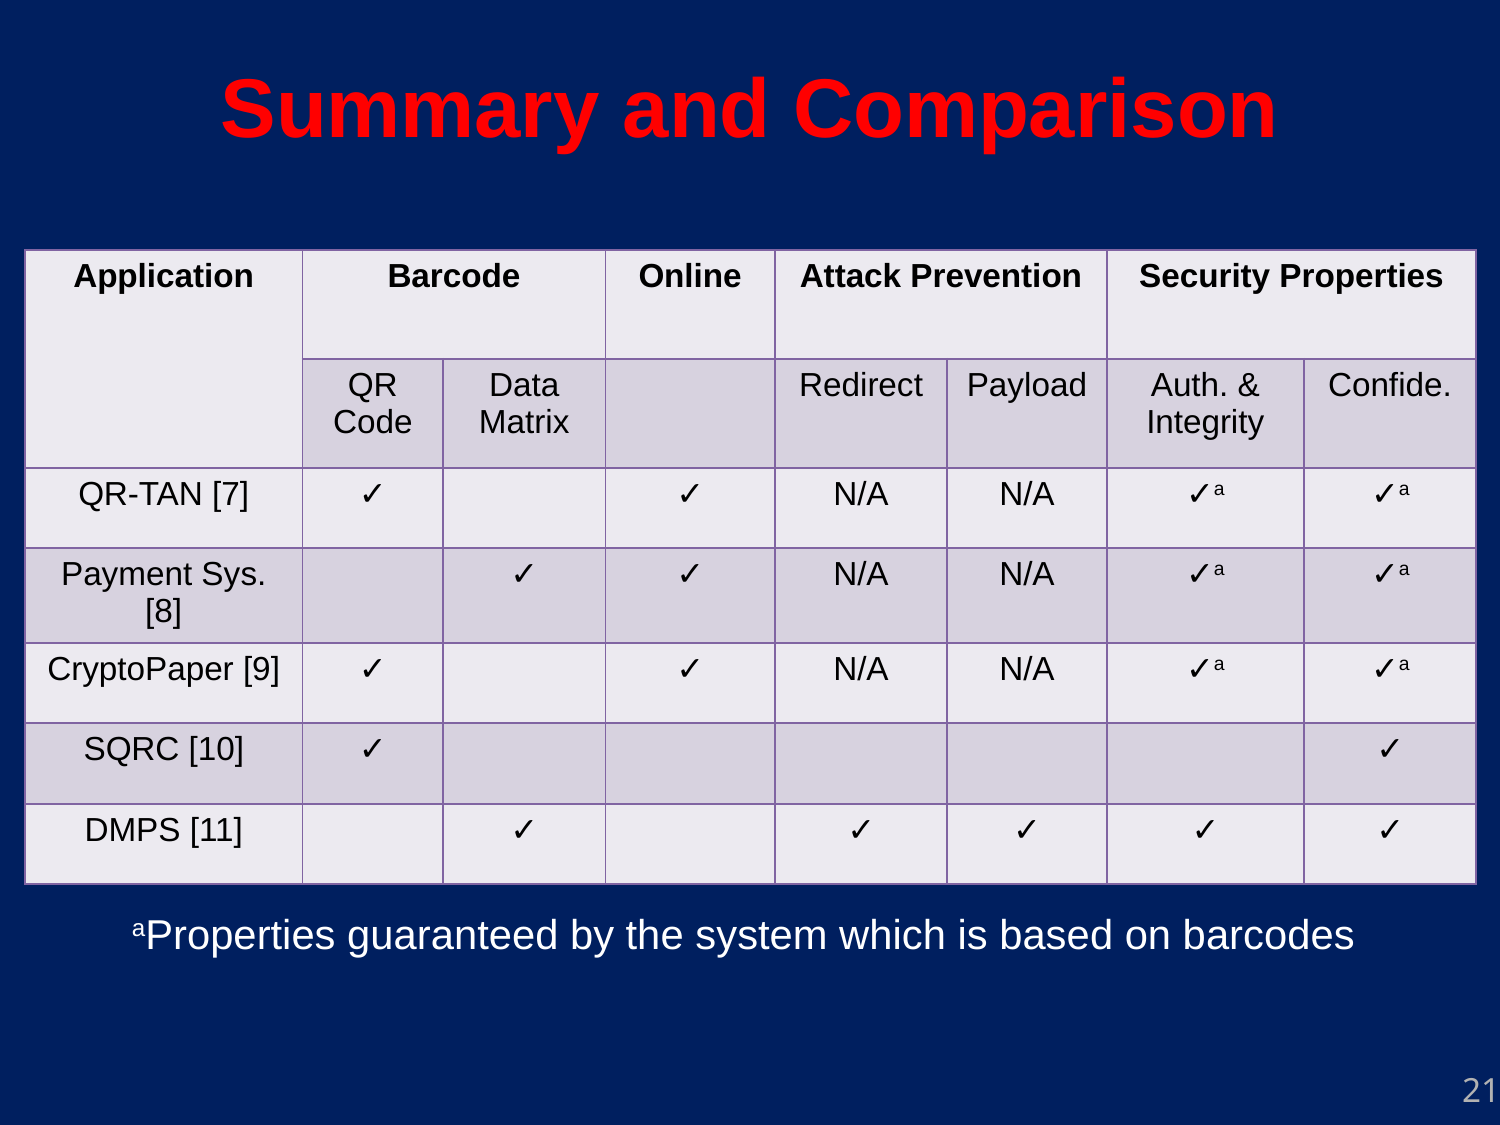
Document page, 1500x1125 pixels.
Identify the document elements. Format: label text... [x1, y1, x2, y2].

table_cell [606, 360, 774, 467]
table_cell ✓ [303, 469, 442, 547]
table_cell Redirect [776, 360, 946, 467]
table_cell ✓ [606, 549, 774, 642]
table_header Application [26, 251, 302, 467]
table_cell ✓ [1305, 805, 1475, 883]
table_cell [303, 805, 442, 883]
table_cell Auth. & Integrity [1108, 360, 1303, 467]
table_cell [776, 724, 946, 803]
table_cell N/A [948, 469, 1106, 547]
table_header Security Properties [1108, 251, 1475, 358]
table_cell ✓ [1108, 805, 1303, 883]
table_cell QR Code [303, 360, 442, 467]
title Summary and Comparison [44, 53, 1456, 242]
table_cell [606, 805, 774, 883]
table_cell Confide. [1305, 360, 1475, 467]
table_cell [444, 469, 605, 547]
table_cell ✓ [1305, 724, 1475, 803]
table_cell N/A [948, 644, 1106, 722]
text_box aProperties guaranteed by the system which is based on barcodes [50, 900, 1438, 965]
table_cell SQRC [10] [26, 724, 302, 803]
table_cell ✓ [303, 644, 442, 722]
table_cell QR-TAN [7] [26, 469, 302, 547]
table_cell ✓a [1305, 549, 1475, 642]
table_cell Data Matrix [444, 360, 605, 467]
table_cell ✓ [444, 549, 605, 642]
table_cell Payload [948, 360, 1106, 467]
table_cell ✓ [303, 724, 442, 803]
table_cell ✓ [606, 469, 774, 547]
table_cell ✓a [1108, 549, 1303, 642]
table_cell N/A [776, 469, 946, 547]
slide_number 21 [1437, 1069, 1500, 1110]
table_cell CryptoPaper [9] [26, 644, 302, 722]
table_cell N/A [776, 549, 946, 642]
table_cell ✓a [1305, 644, 1475, 722]
table_header Barcode [303, 251, 605, 358]
table_cell [606, 724, 774, 803]
table_cell ✓a [1108, 644, 1303, 722]
table_cell ✓a [1305, 469, 1475, 547]
table_cell ✓ [606, 644, 774, 722]
table_cell ✓ [444, 805, 605, 883]
table_cell Payment Sys. [8] [26, 549, 302, 642]
table_cell [444, 724, 605, 803]
table_cell [303, 549, 442, 642]
table_cell DMPS [11] [26, 805, 302, 883]
table_header Online [606, 251, 774, 358]
table_cell ✓a [1108, 469, 1303, 547]
table_cell N/A [776, 644, 946, 722]
table_cell [948, 724, 1106, 803]
table_cell [444, 644, 605, 722]
table_cell ✓ [776, 805, 946, 883]
table_cell N/A [948, 549, 1106, 642]
table_cell [1108, 724, 1303, 803]
table_header Attack Prevention [776, 251, 1106, 358]
table_cell ✓ [948, 805, 1106, 883]
